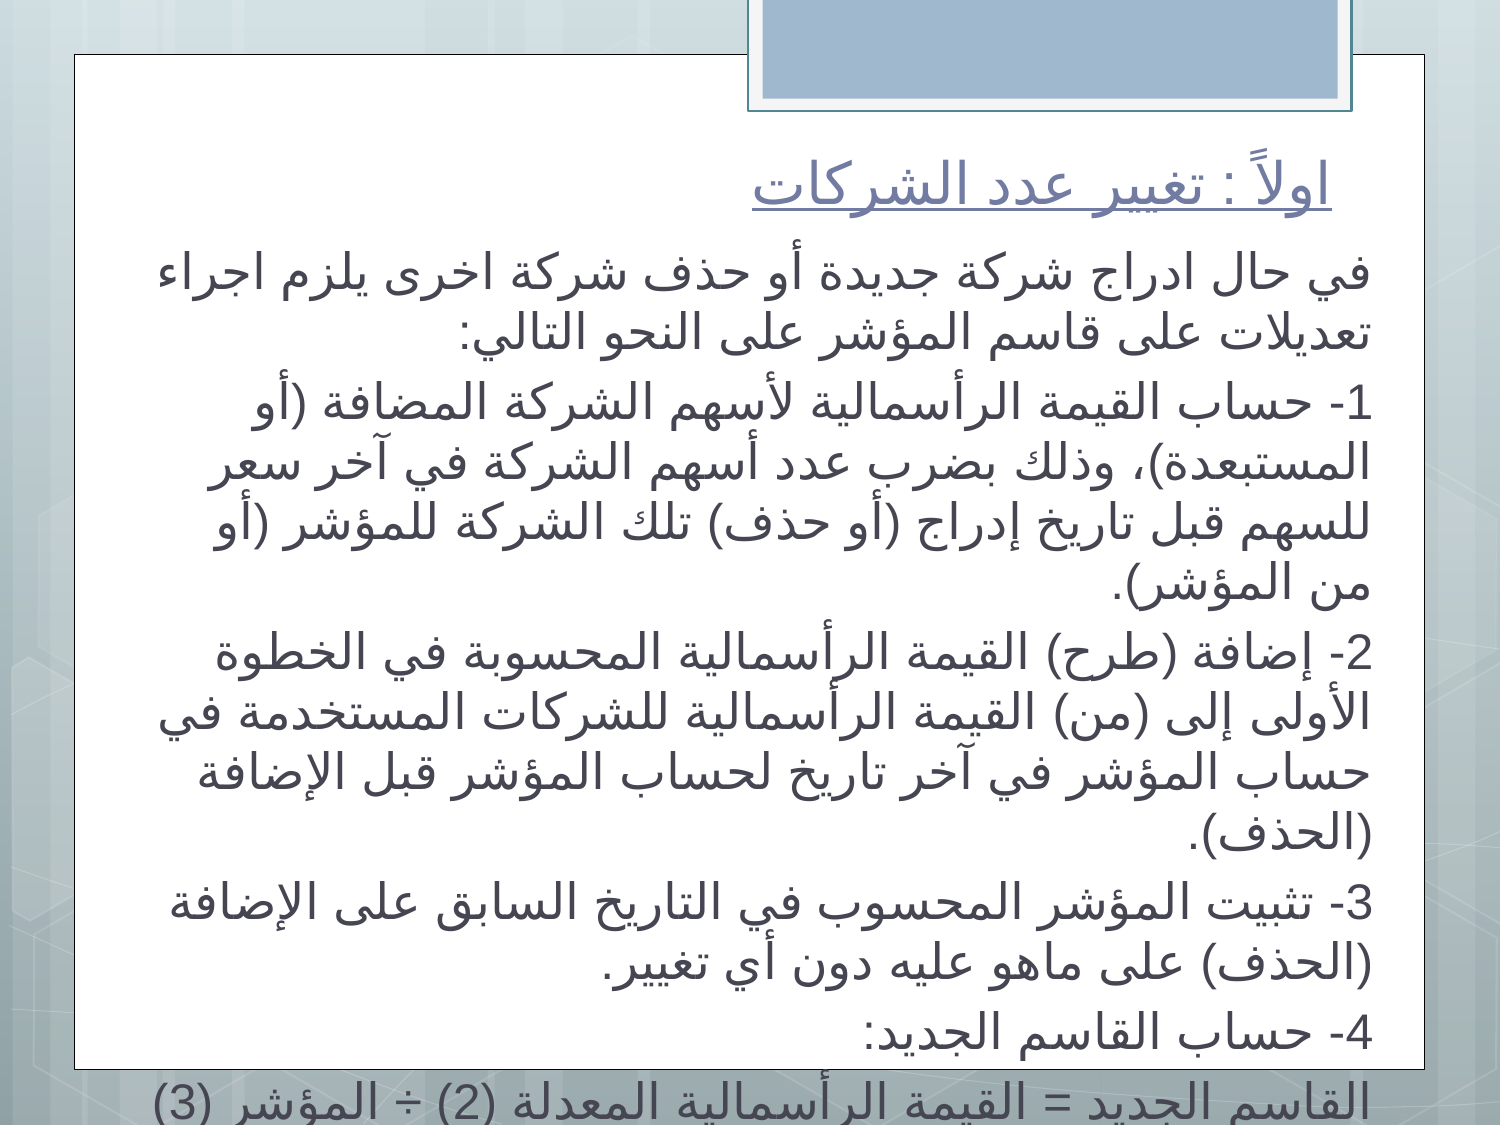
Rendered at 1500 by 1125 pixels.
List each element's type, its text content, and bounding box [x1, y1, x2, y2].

list في حال ادراج شركة جديدة أو حذف شركة اخرى يلزم اجراء تعديلات على قاسم المؤشر على النحو التالي: 1- حساب القيمة الرأسمالية لأسهم الشركة المضافة (أو المستبعدة)، وذلك بضرب عدد أسهم الشركة في آخر سعر للسهم قبل تاريخ إدراج (أو حذف) تلك الشركة للمؤشر (أو من المؤشر). 2- إضافة (طرح) القيمة الرأسمالية المحسوبة في الخطوة الأولى إلى (من) القيمة الرأسمالية للشركات المستخدمة في حساب المؤشر في آخر تاريخ لحساب المؤشر قبل الإضافة (الحذف). 3- تثبيت المؤشر المحسوب في التاريخ السابق على الإضافة (الحذف) على ماهو عليه دون أي تغيير. 4- حساب القاسم الجديد: القاسم الجديد = القيمة الرأسمالية المعدلة (2) ÷ المؤشر (3) [123, 231, 1400, 1035]
title اولاً : تغيير عدد الشركات [194, 125, 1348, 224]
